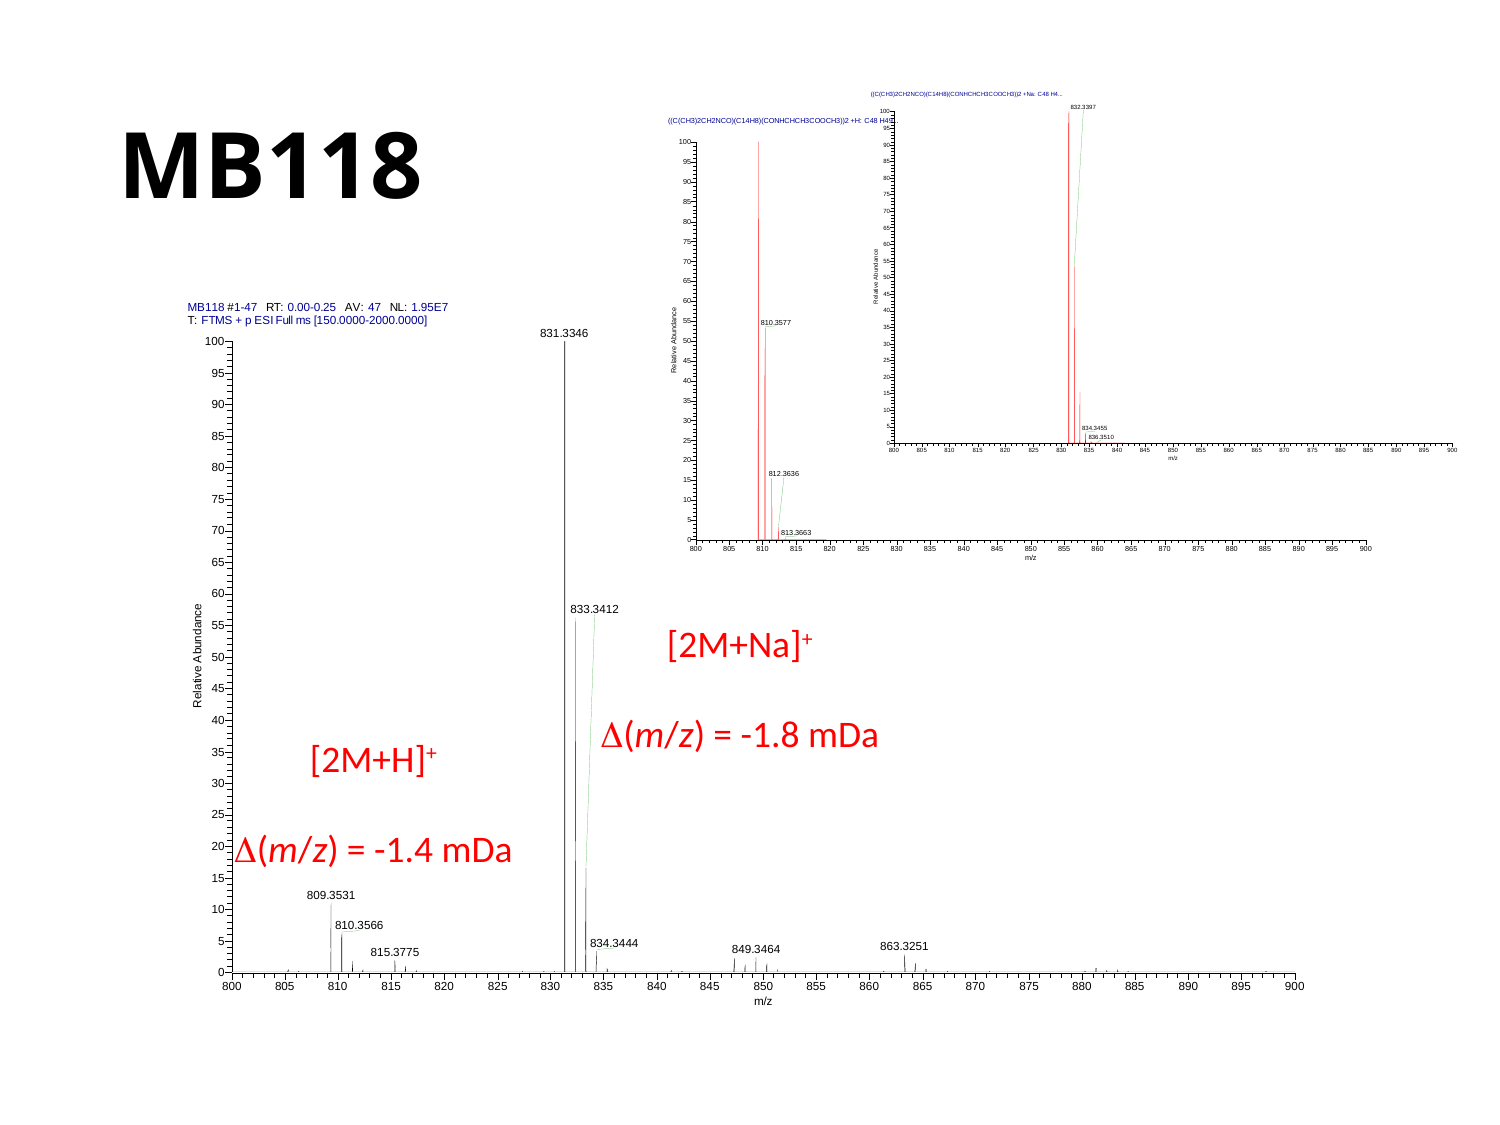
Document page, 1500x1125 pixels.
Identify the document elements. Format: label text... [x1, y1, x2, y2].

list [186, 299, 1314, 1014]
picture [667, 89, 1463, 566]
title MB118 [103, 59, 1397, 278]
